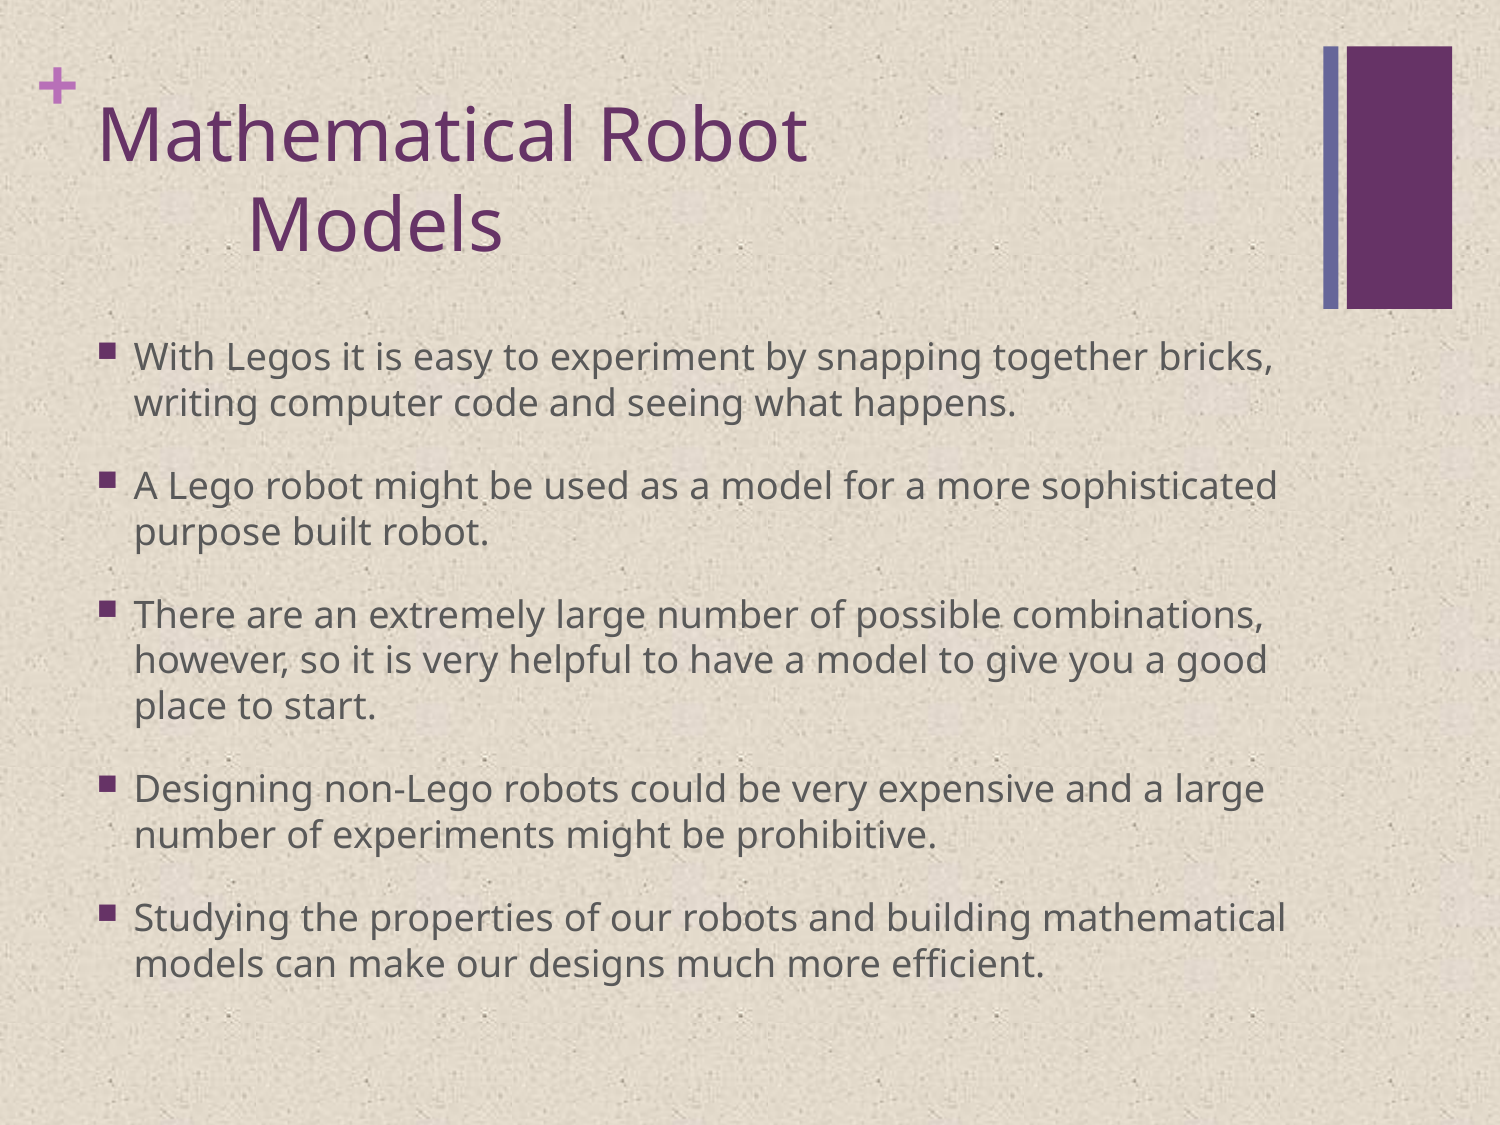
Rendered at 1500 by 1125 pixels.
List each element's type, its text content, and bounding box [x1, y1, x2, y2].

list With Legos it is easy to experiment by snapping together bricks, writing computer code and seeing what happens. A Lego robot might be used as a model for a more sophisticated purpose built robot. There are an extremely large number of possible combinations, however, so it is very helpful to have a model to give you a good place to start. Designing non-Lego robots could be very expensive and a large number of experiments might be prohibitive. Studying the properties of our robots and building mathematical models can make our designs much more efficient. [81, 324, 1322, 1005]
picture [0, 0, 1500, 1125]
title Mathematical Robot Models [81, 79, 1322, 263]
